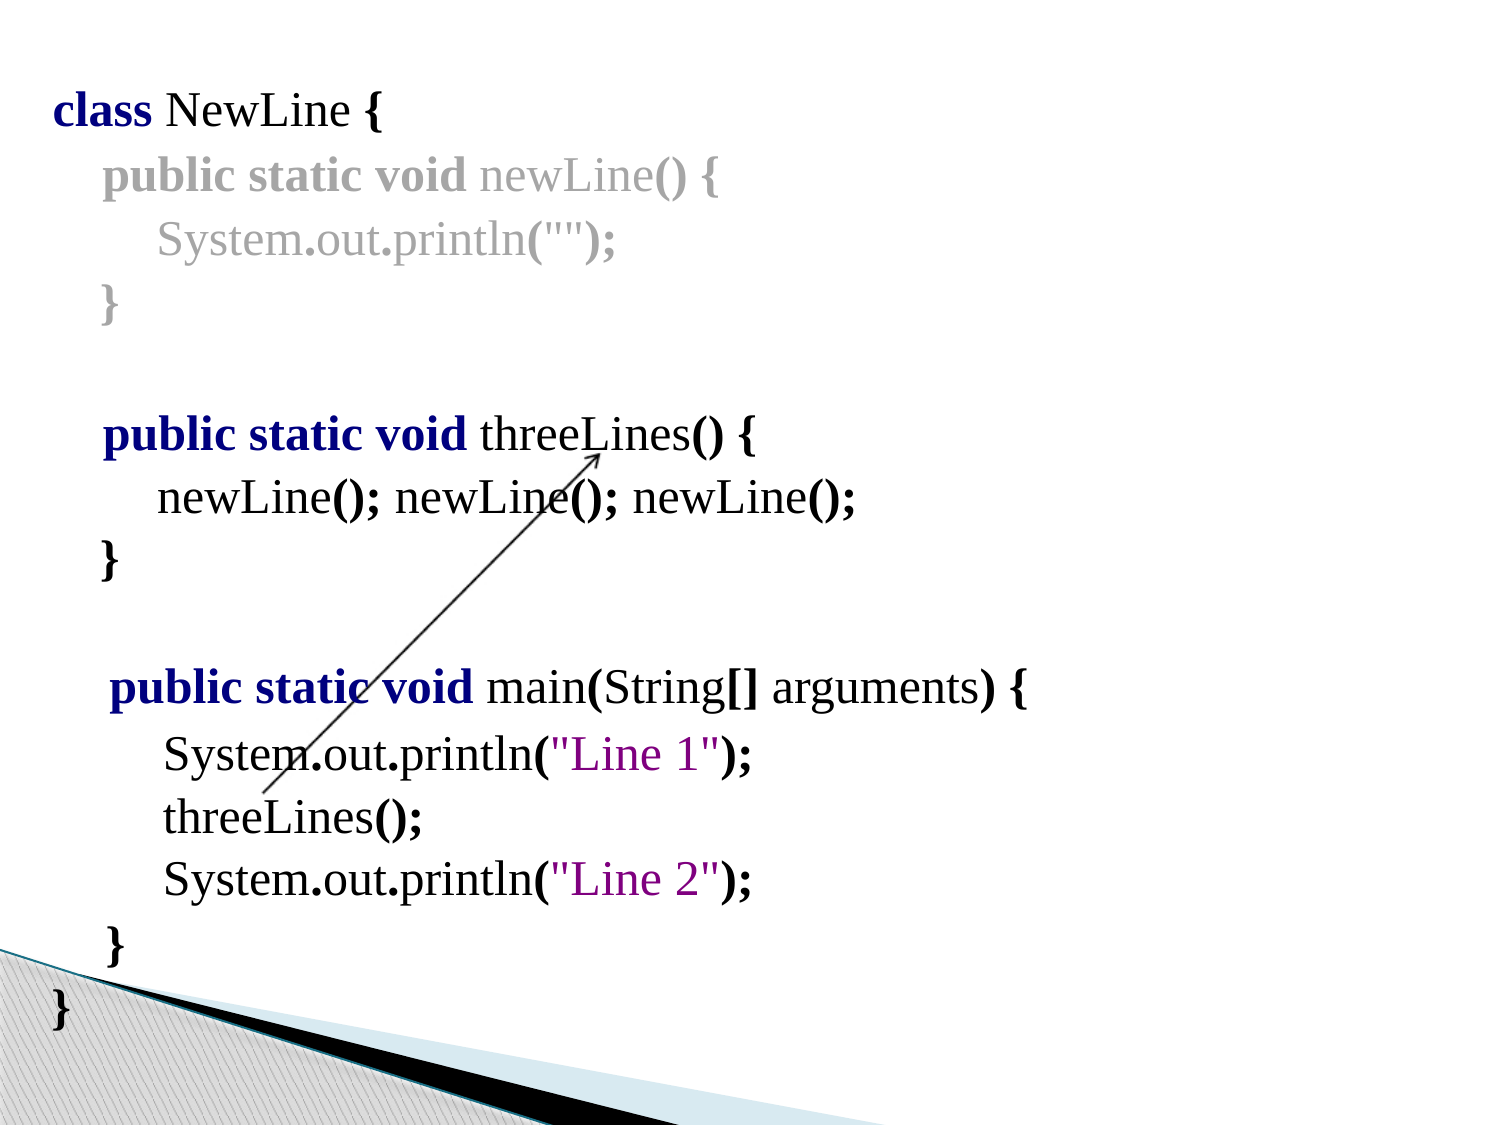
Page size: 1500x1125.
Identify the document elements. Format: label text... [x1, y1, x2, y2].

text_box public static void threeLines() { newLine(); newLine(); newLine(); [102, 415, 871, 531]
text_box System.out.println(""); [156, 220, 631, 273]
text_box } } [51, 926, 126, 1042]
text_box } [99, 540, 133, 592]
text_box public static void main(String[] arguments) { [109, 669, 253, 721]
text_box System.out.println("Line 1"); threeLines(); [162, 735, 755, 851]
text_box public static void newLine() { [102, 156, 733, 208]
text_box System.out.println("Line 2"); [162, 860, 755, 912]
text_box public static void main(String[] arguments) { [608, 669, 1029, 721]
text_box } [99, 284, 133, 337]
picture [259, 451, 603, 797]
text_box class NewLine { [52, 91, 384, 144]
